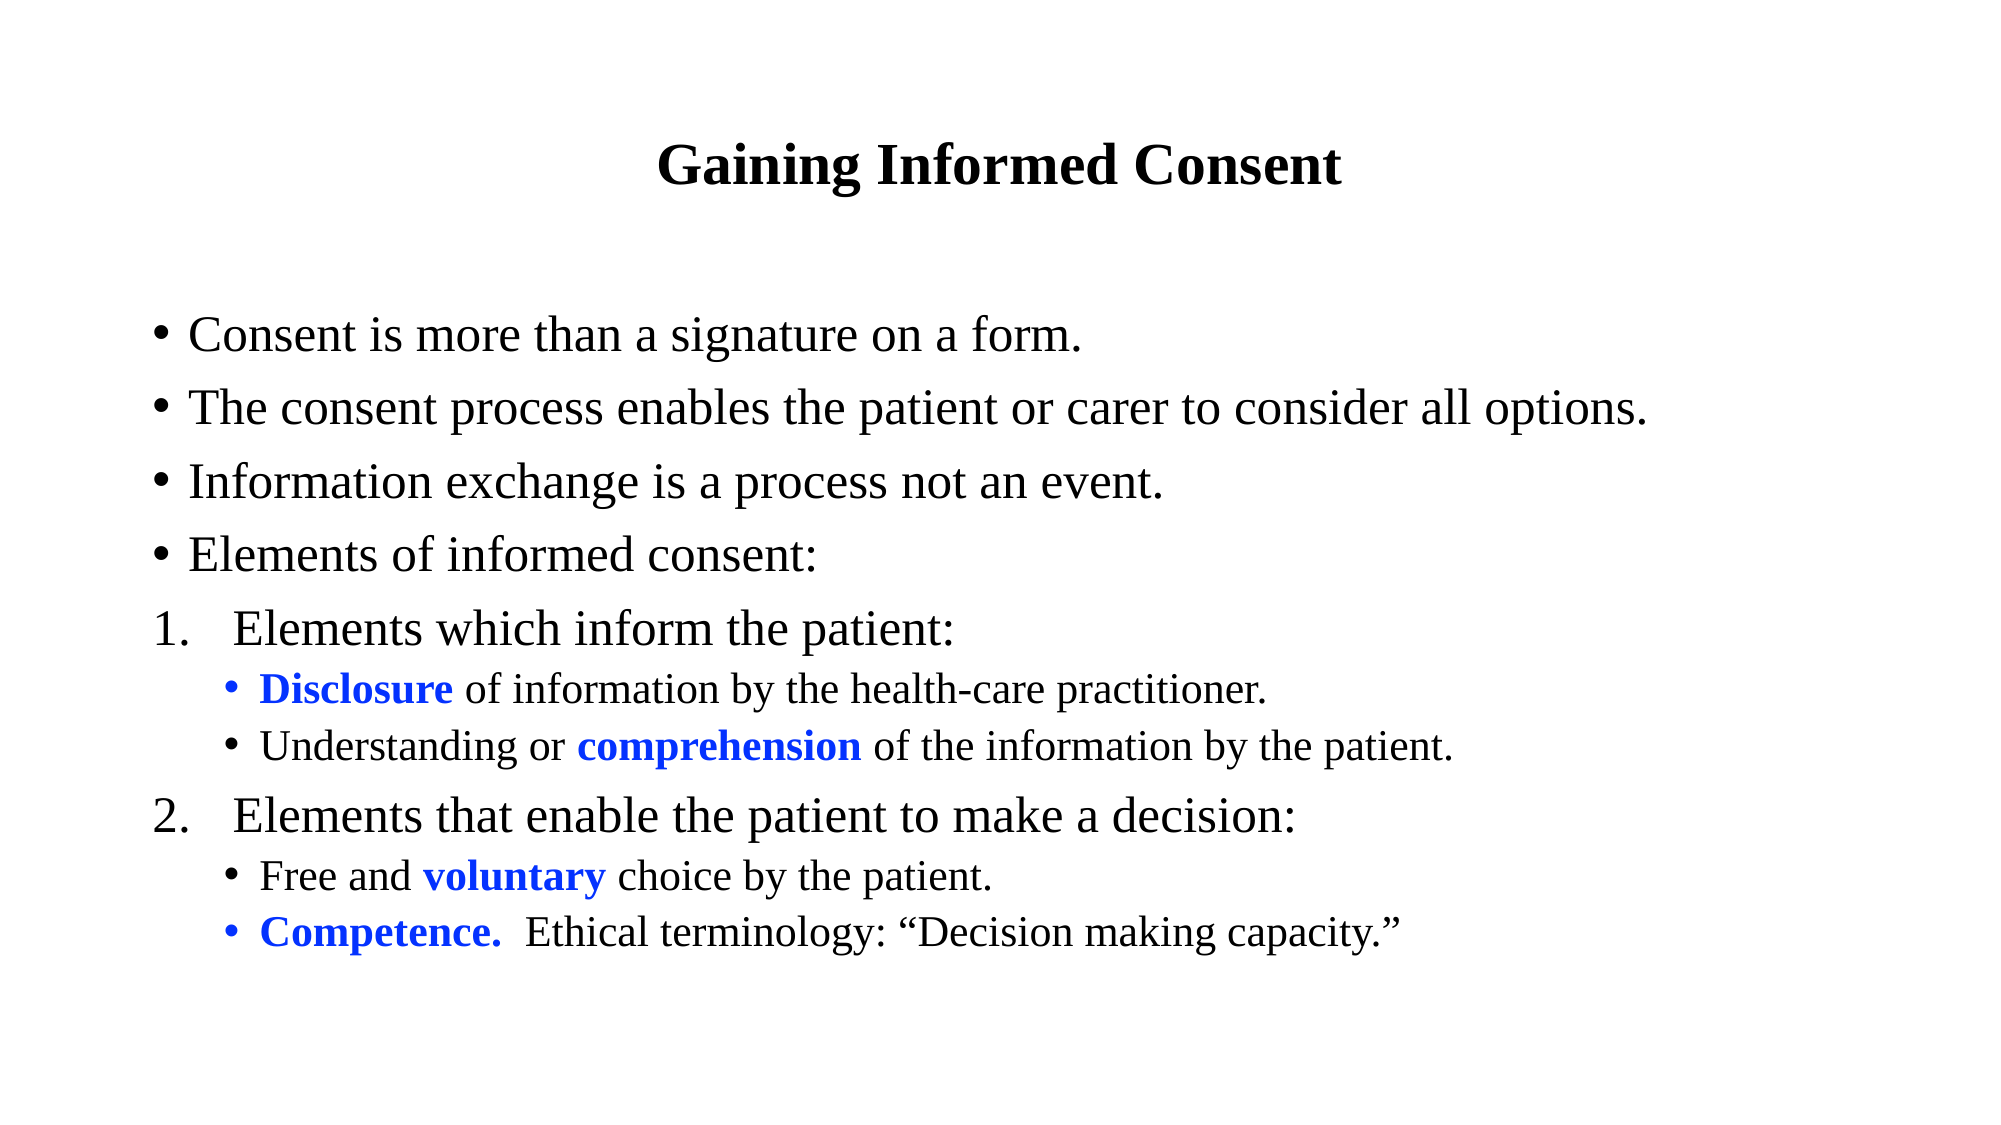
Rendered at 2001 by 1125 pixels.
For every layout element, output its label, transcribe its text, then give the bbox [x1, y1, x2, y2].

list Consent is more than a signature on a form. The consent process enables the patient or carer to consider all options. Information exchange is a process not an event. Elements of informed consent: Elements which inform the patient: Disclosure of information by the health-care practitioner. Understanding or comprehension of the information by the patient. Elements that enable the patient to make a decision: Free and voluntary choice by the patient. Competence. Ethical terminology: “Decision making capacity.” [137, 299, 1863, 1014]
title Gaining Informed Consent [137, 59, 1863, 278]
